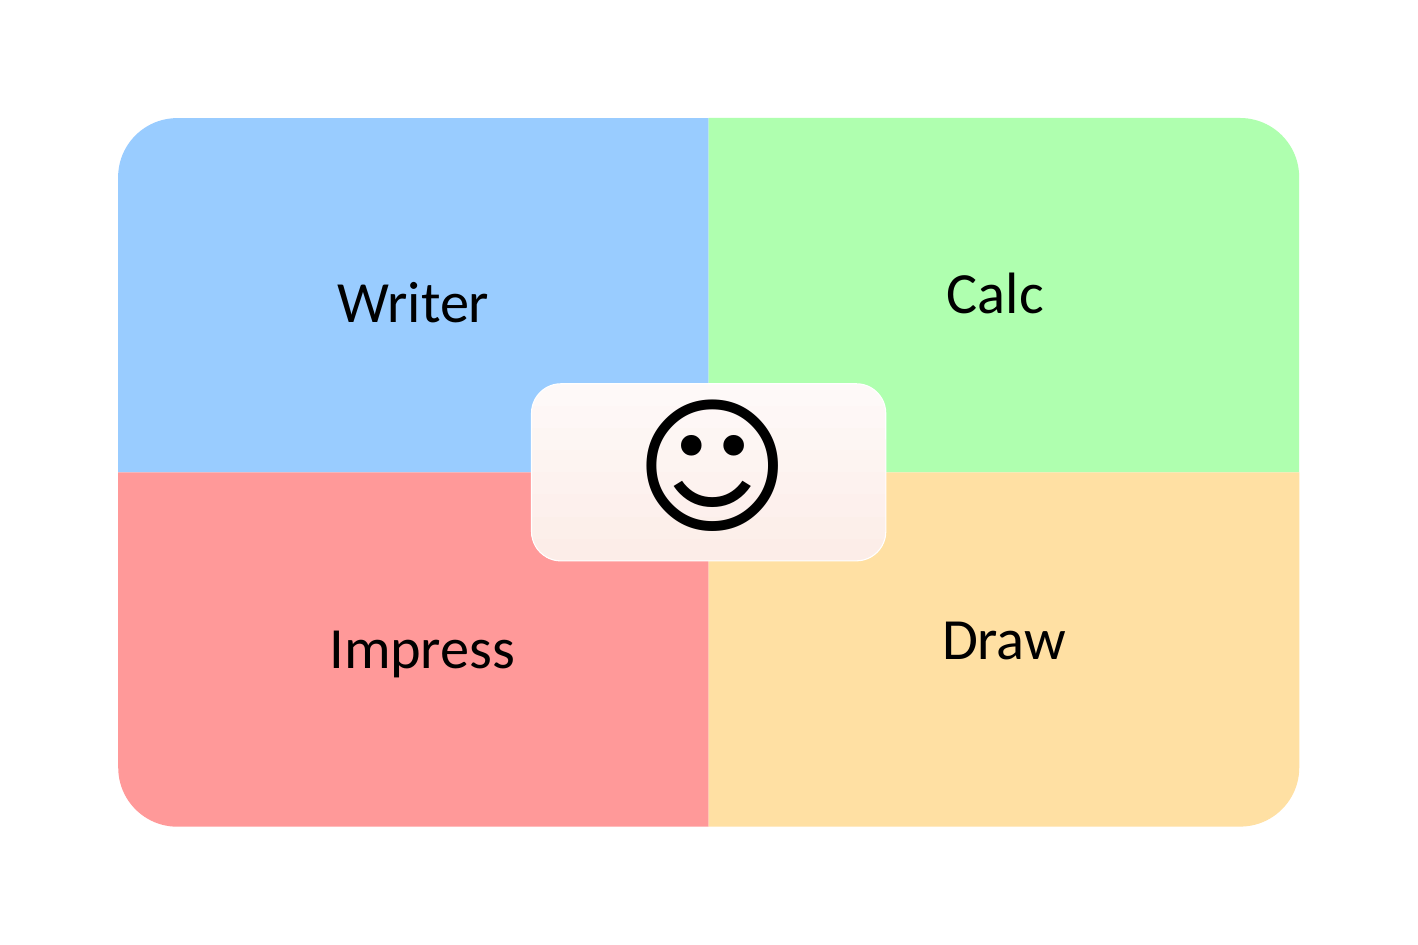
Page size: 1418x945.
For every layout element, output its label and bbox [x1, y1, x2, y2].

text_box [118, 117, 1300, 827]
